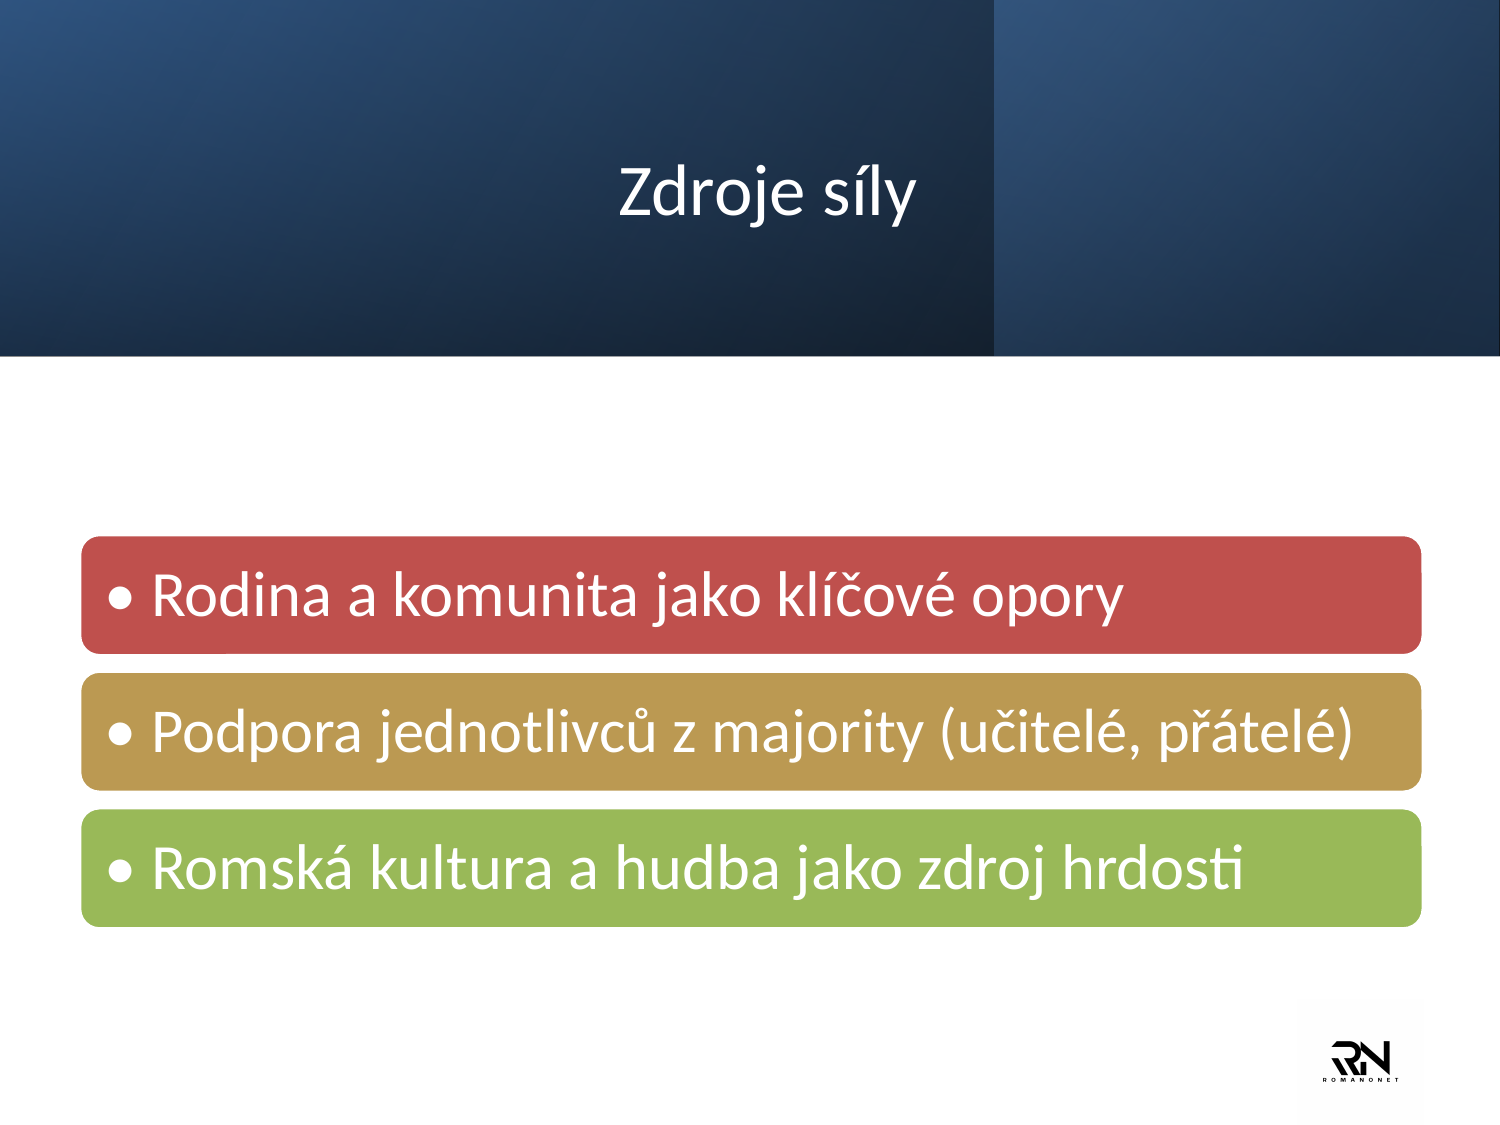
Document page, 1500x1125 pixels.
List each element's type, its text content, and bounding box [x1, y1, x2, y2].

text_box [0, 0, 1500, 357]
title Zdroje síly [170, 57, 1366, 316]
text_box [78, 533, 1424, 930]
picture [1297, 998, 1424, 1125]
text_box [0, 357, 1500, 1125]
